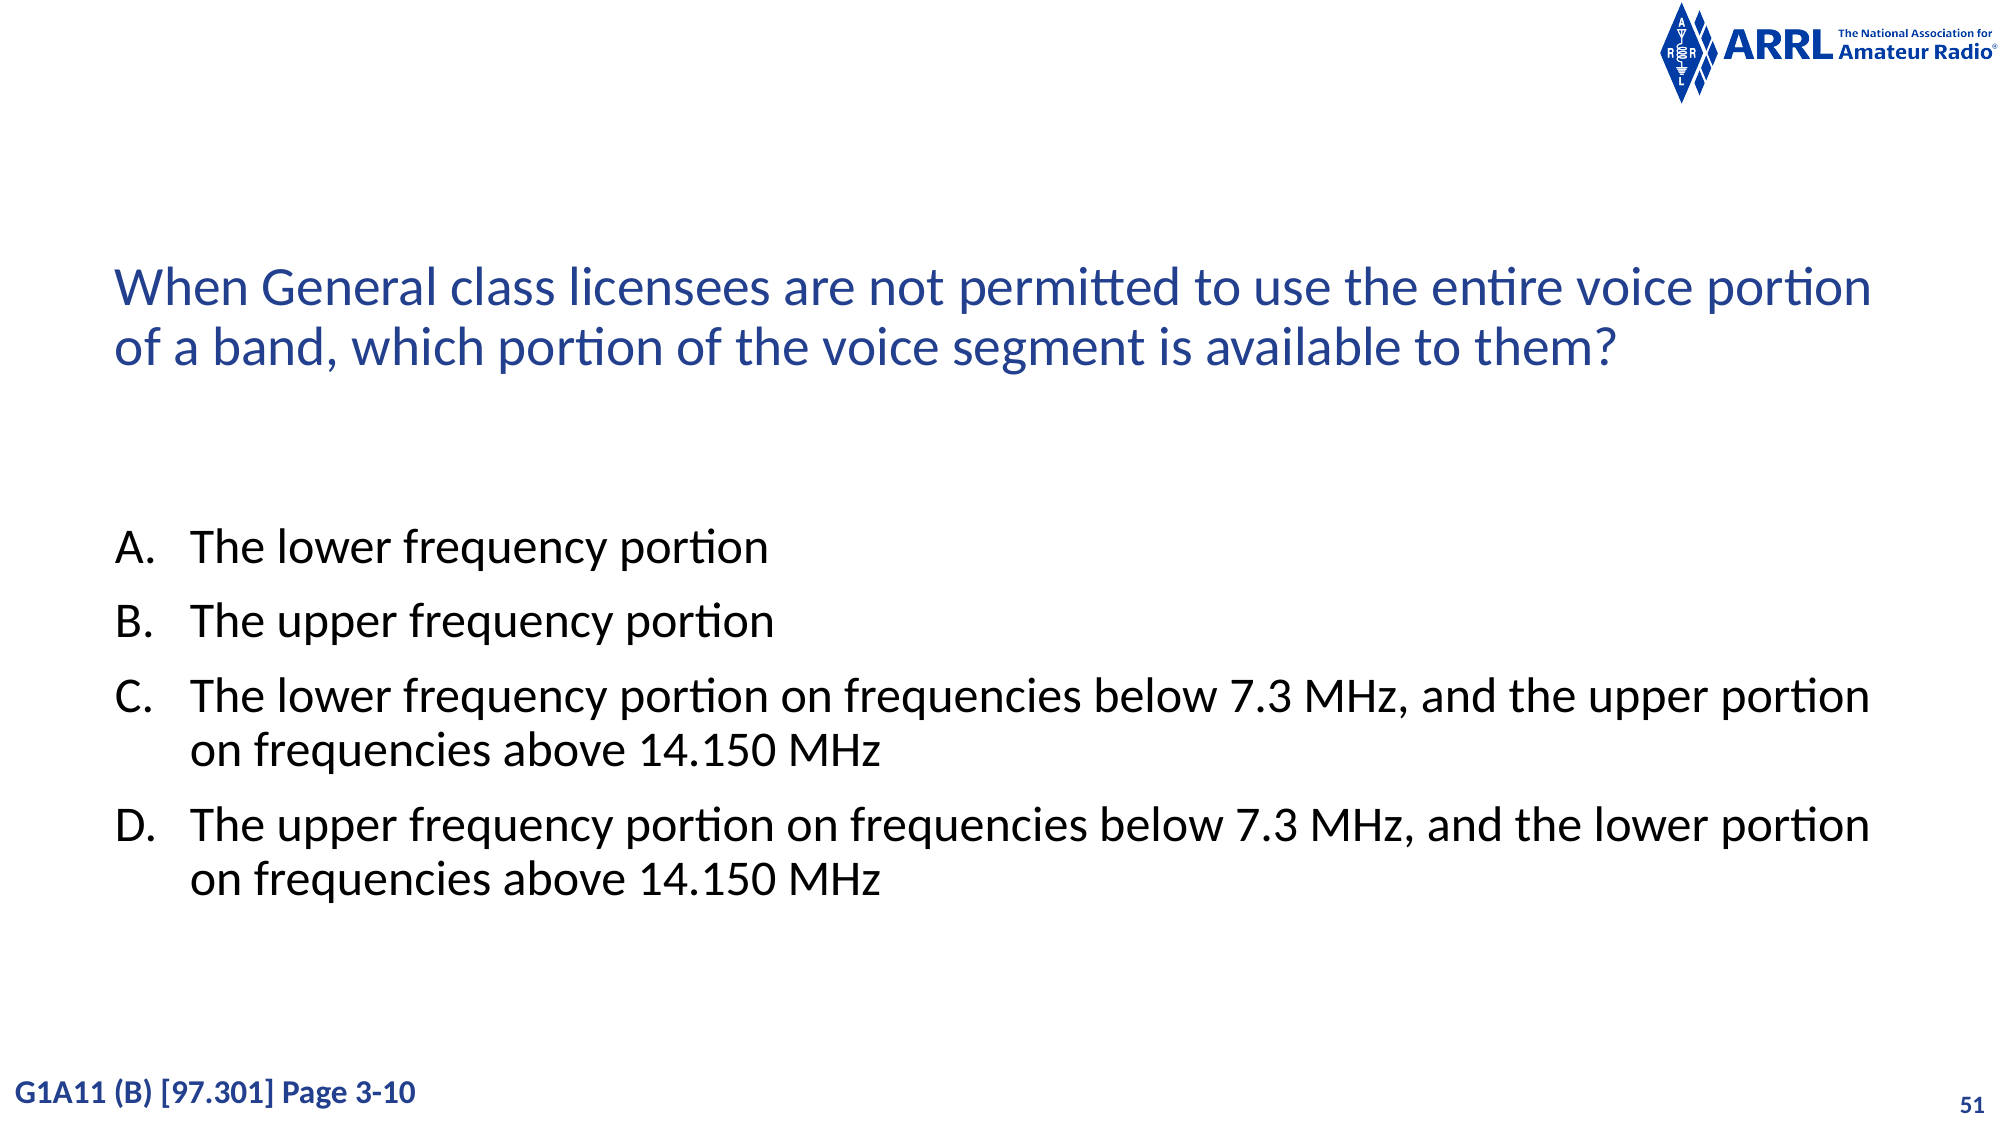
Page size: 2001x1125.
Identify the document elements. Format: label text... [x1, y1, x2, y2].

text_box 51 [1899, 1081, 2000, 1125]
list The lower frequency portion The upper frequency portion The lower frequency portion on frequencies below 7.3 MHz, and the upper portion on frequencies above 14.150 MHz The upper frequency portion on frequencies below 7.3 MHz, and the lower portion on frequencies above 14.150 MHz [99, 512, 1900, 1005]
title When General class licensees are not permitted to use the entire voice portion of a band, which portion of the voice segment is available to them? [99, 249, 1900, 388]
text_box G1A11 (B) [97.301] Page 3-10 [0, 1062, 1313, 1118]
picture [1658, 0, 1999, 106]
